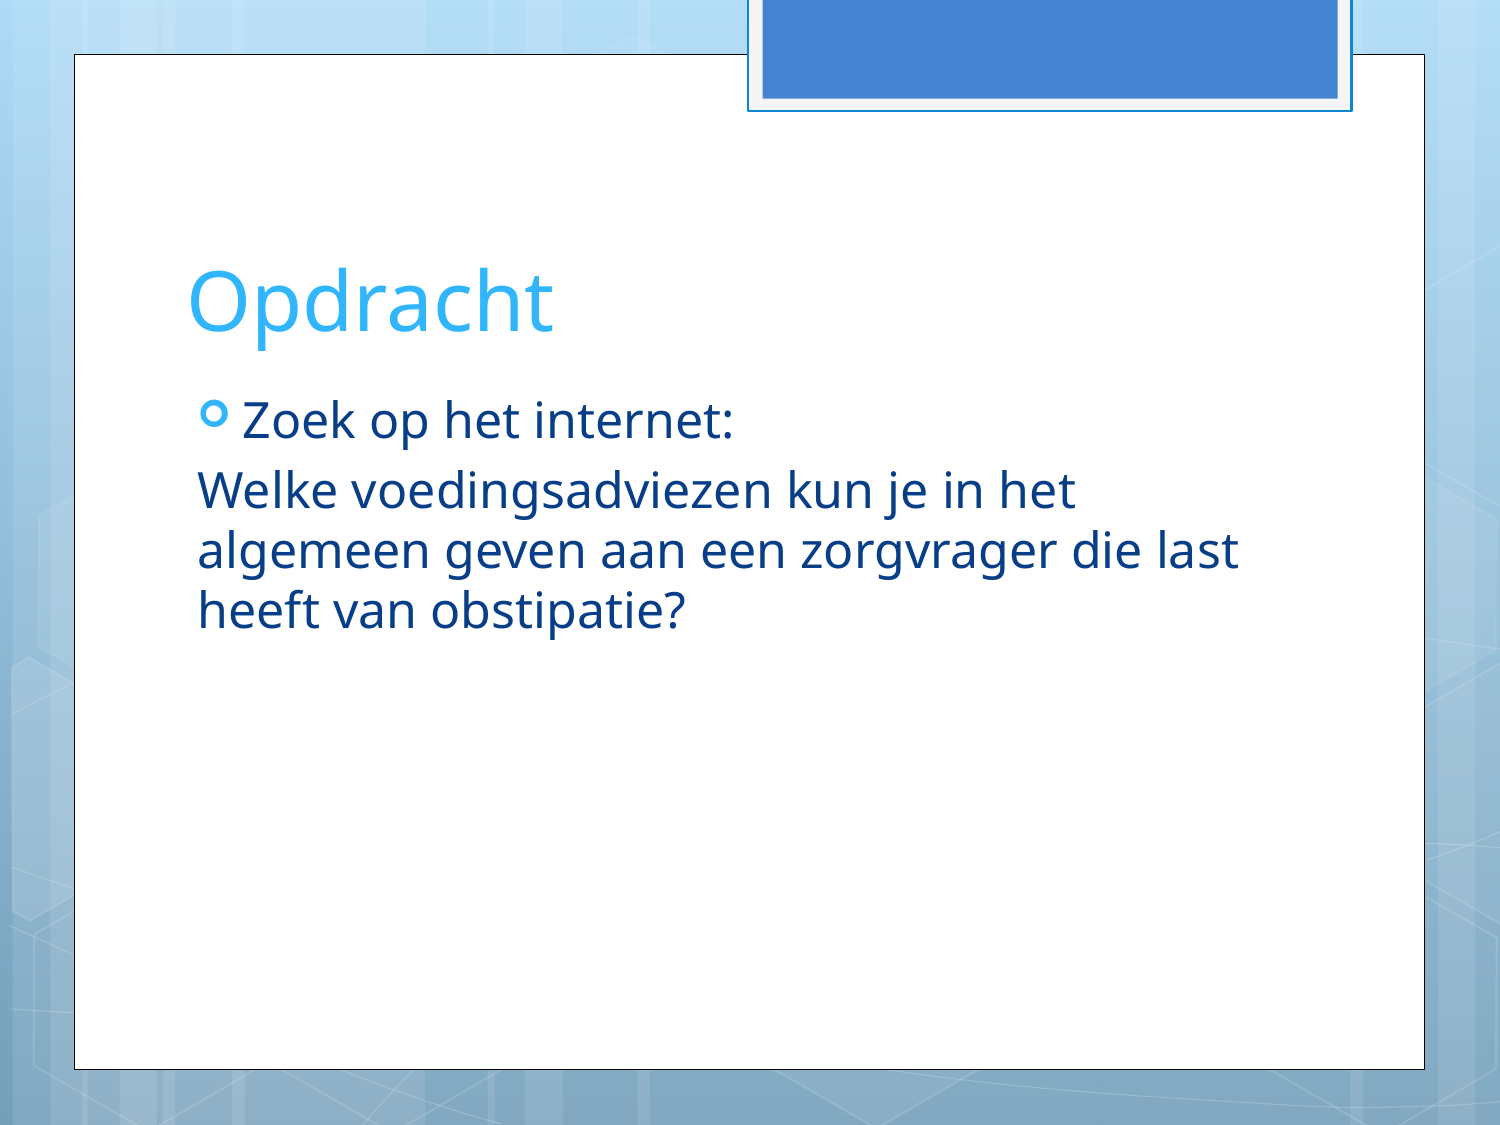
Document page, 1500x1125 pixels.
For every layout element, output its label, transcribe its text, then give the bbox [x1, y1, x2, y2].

list Zoek op het internet: Welke voedingsadviezen kun je in het algemeen geven aan een zorgvrager die last heeft van obstipatie? [171, 381, 1283, 957]
title Opdracht [171, 168, 1324, 357]
